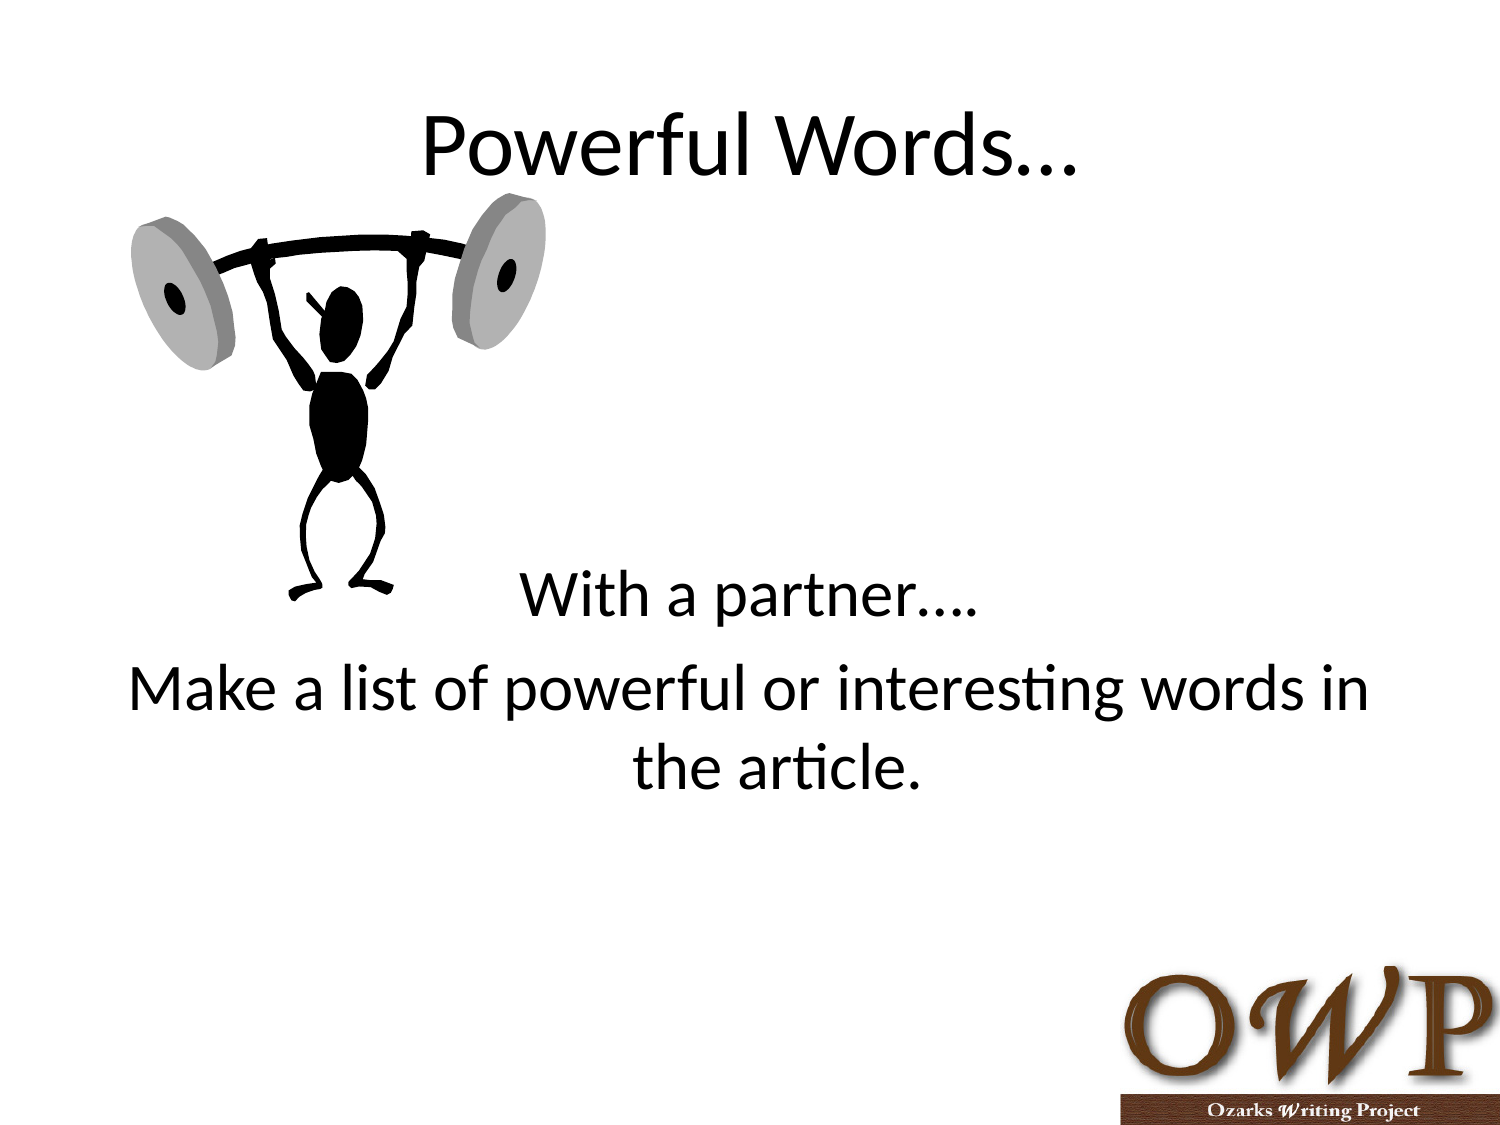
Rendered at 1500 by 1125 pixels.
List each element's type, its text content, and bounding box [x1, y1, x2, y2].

picture [112, 187, 563, 602]
title Powerful Words… [74, 44, 1426, 233]
list With a partner…. Make a list of powerful or interesting words in the article. [74, 262, 1426, 1006]
picture [1120, 957, 1500, 1125]
